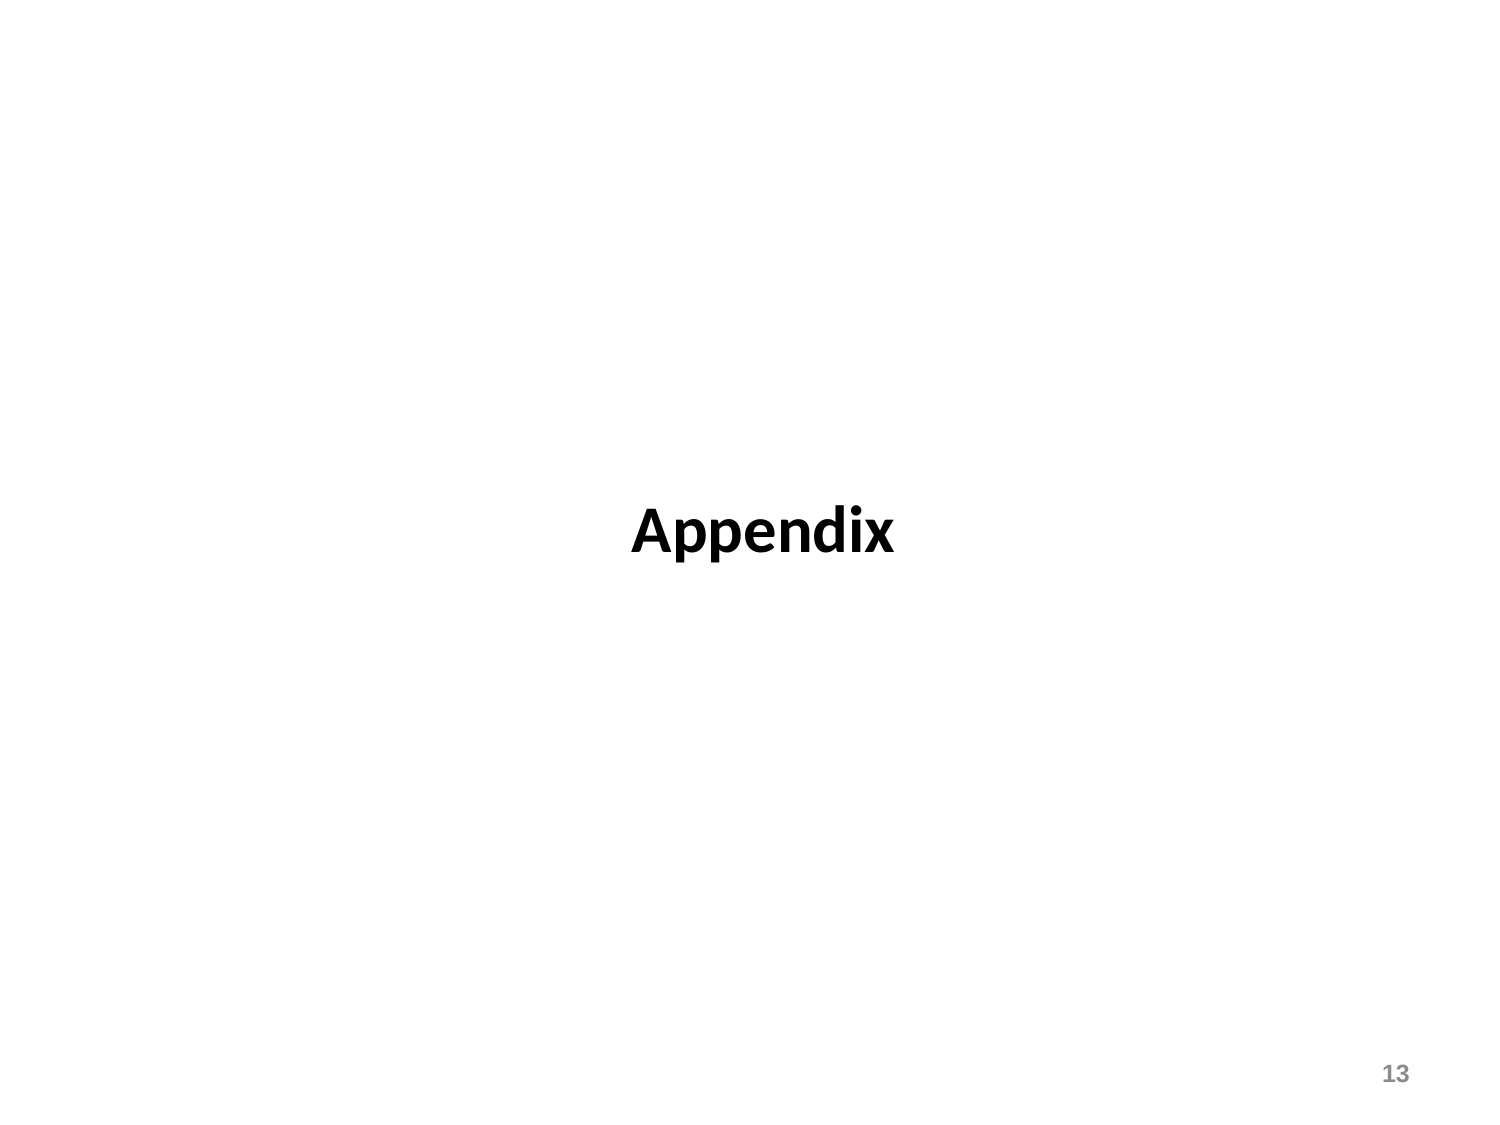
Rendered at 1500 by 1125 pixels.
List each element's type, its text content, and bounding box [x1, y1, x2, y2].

slide_number 12 [1074, 1042, 1425, 1103]
text_box Appendix [101, 478, 1427, 574]
